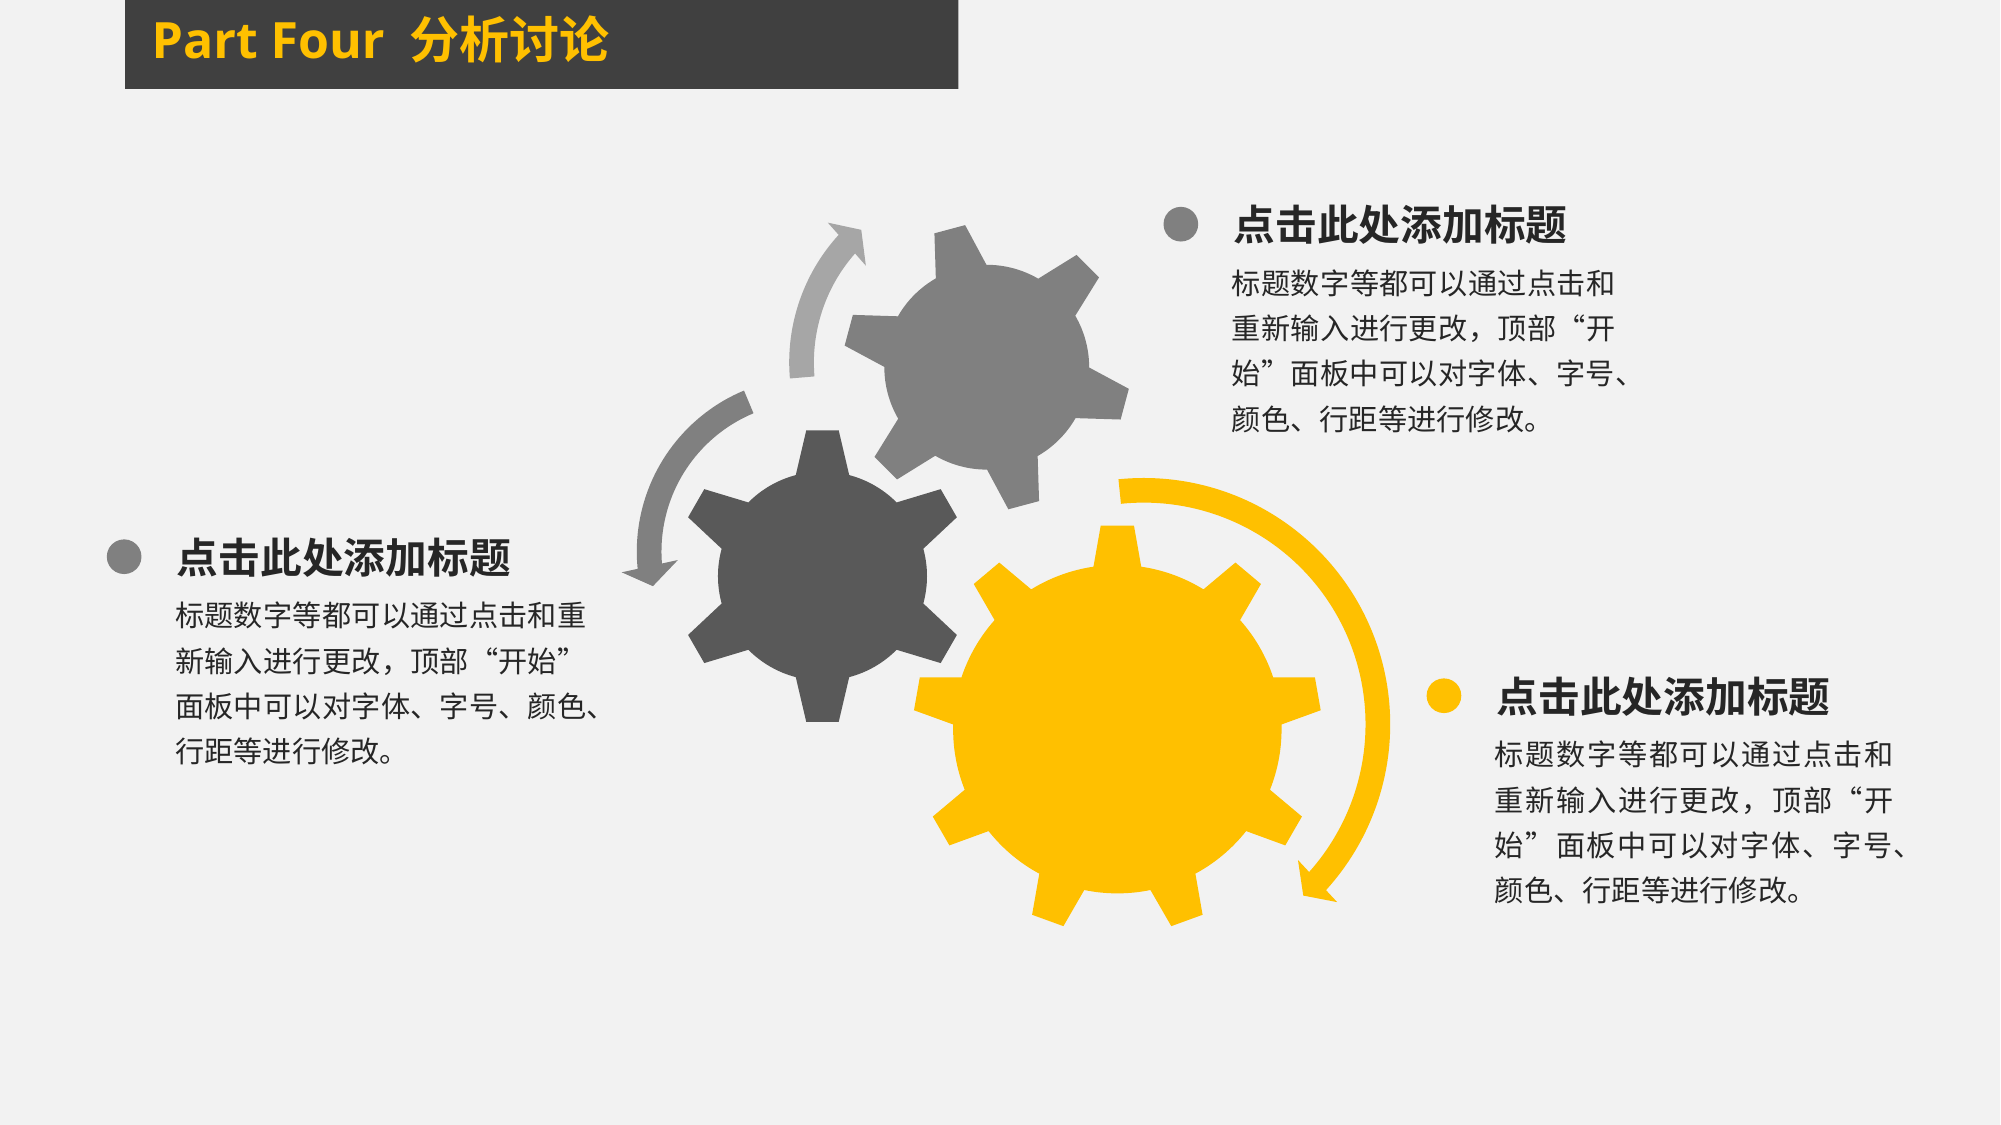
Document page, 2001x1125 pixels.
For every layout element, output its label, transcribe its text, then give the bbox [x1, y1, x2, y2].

text_box 标题数字等都可以通过点击和重新输入进行更改，顶部“开始”面板中可以对字体、字号、颜色、行距等进行修改。 [160, 579, 602, 777]
text_box 标题数字等都可以通过点击和重新输入进行更改，顶部“开始”面板中可以对字体、字号、颜色、行距等进行修改。 [1217, 247, 1631, 444]
text_box [1162, 205, 1200, 243]
text_box [1425, 677, 1463, 715]
text_box 点击此处添加标题 [1218, 191, 1583, 247]
text_box [843, 223, 1131, 511]
text_box [105, 538, 143, 576]
text_box [686, 429, 959, 723]
text_box [789, 222, 866, 379]
text_box [621, 390, 754, 587]
text_box 点击此处添加标题 [1481, 662, 1846, 718]
text_box [912, 524, 1322, 928]
list Part Four 分析讨论 [136, 8, 699, 85]
text_box 点击此处添加标题 [161, 523, 526, 579]
text_box 标题数字等都可以通过点击和重新输入进行更改，顶部“开始”面板中可以对字体、字号、颜色、行距等进行修改。 [1480, 718, 1909, 916]
text_box [1118, 477, 1391, 903]
